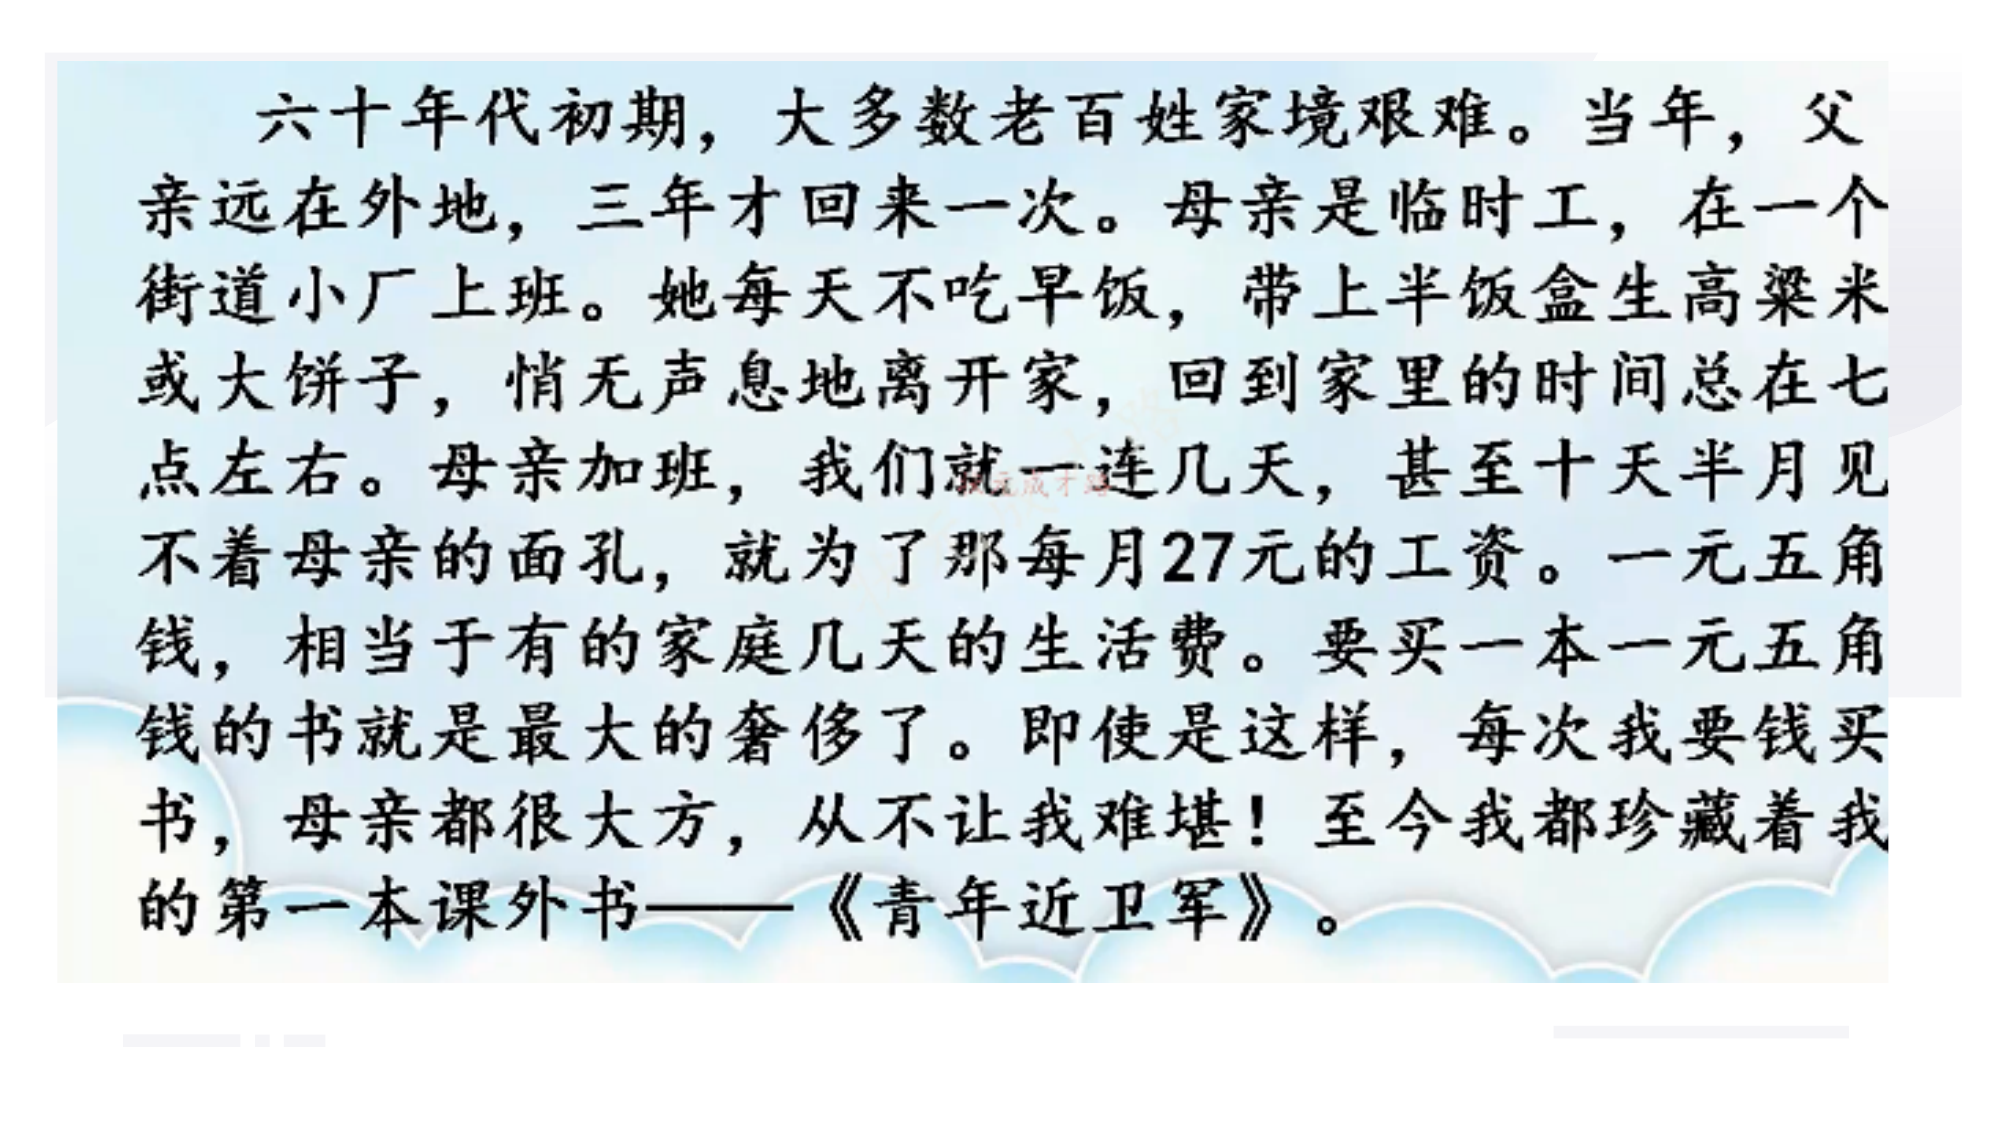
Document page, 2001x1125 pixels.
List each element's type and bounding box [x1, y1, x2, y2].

picture [57, 61, 1889, 983]
